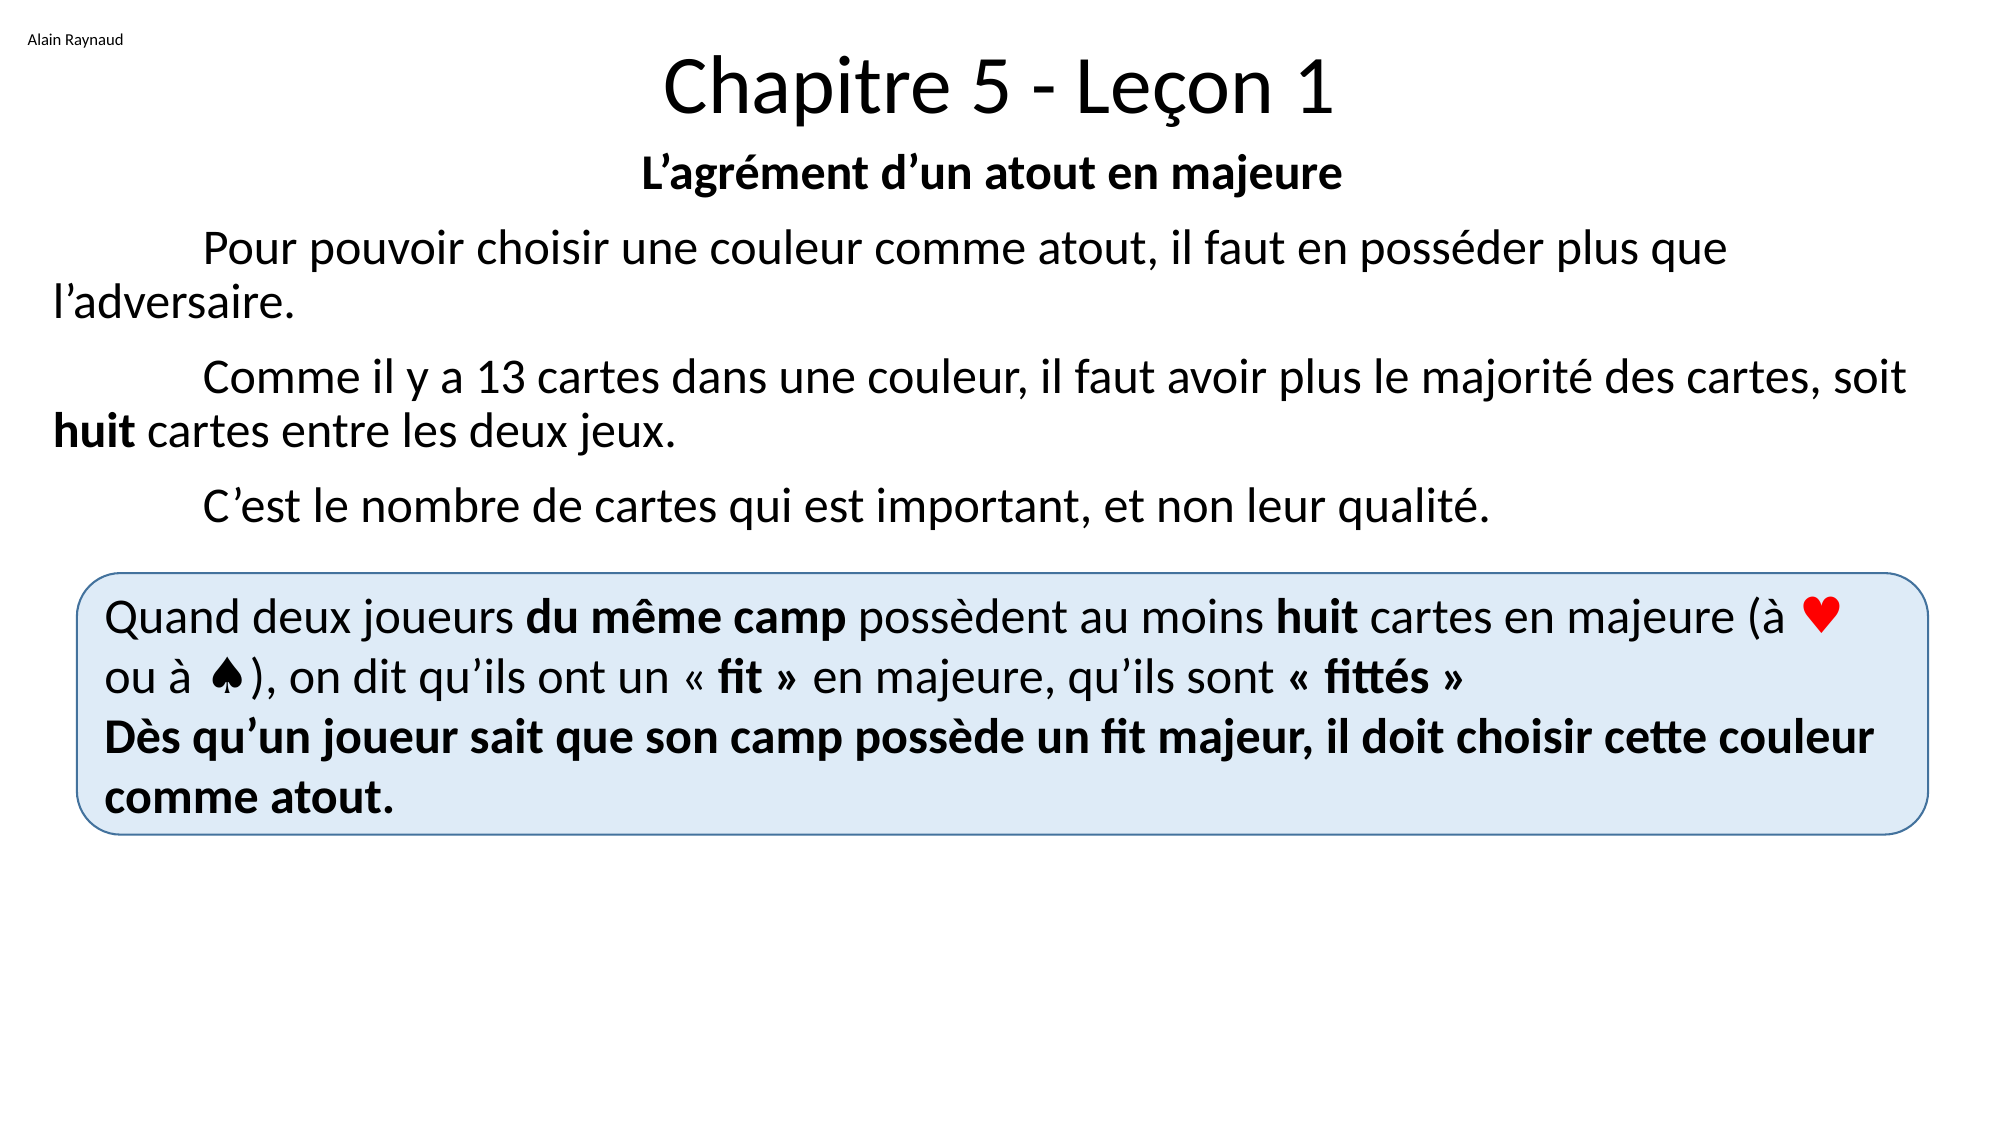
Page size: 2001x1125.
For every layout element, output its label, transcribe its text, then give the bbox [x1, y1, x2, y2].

text_box Alain Raynaud [12, 21, 147, 57]
subtitle L’agrément d’un atout en majeure Pour pouvoir choisir une couleur comme atout, il faut en posséder plus que l’adversaire. Comme il y a 13 cartes dans une couleur, il faut avoir plus le majorité des cartes, soit huit cartes entre les deux jeux. C’est le nombre de cartes qui est important, et non leur qualité. [37, 139, 1948, 1088]
title Chapitre 5 - Leçon 1 [249, 38, 1750, 139]
text_box Quand deux joueurs du même camp possèdent au moins huit cartes en majeure (à ♥ ou à ♠), on dit qu’ils ont un « fit » en majeure, qu’ils sont « fittés » Dès qu’un joueur sait que son camp possède un fit majeur, il doit choisir cette couleur comme atout. [75, 572, 1930, 836]
